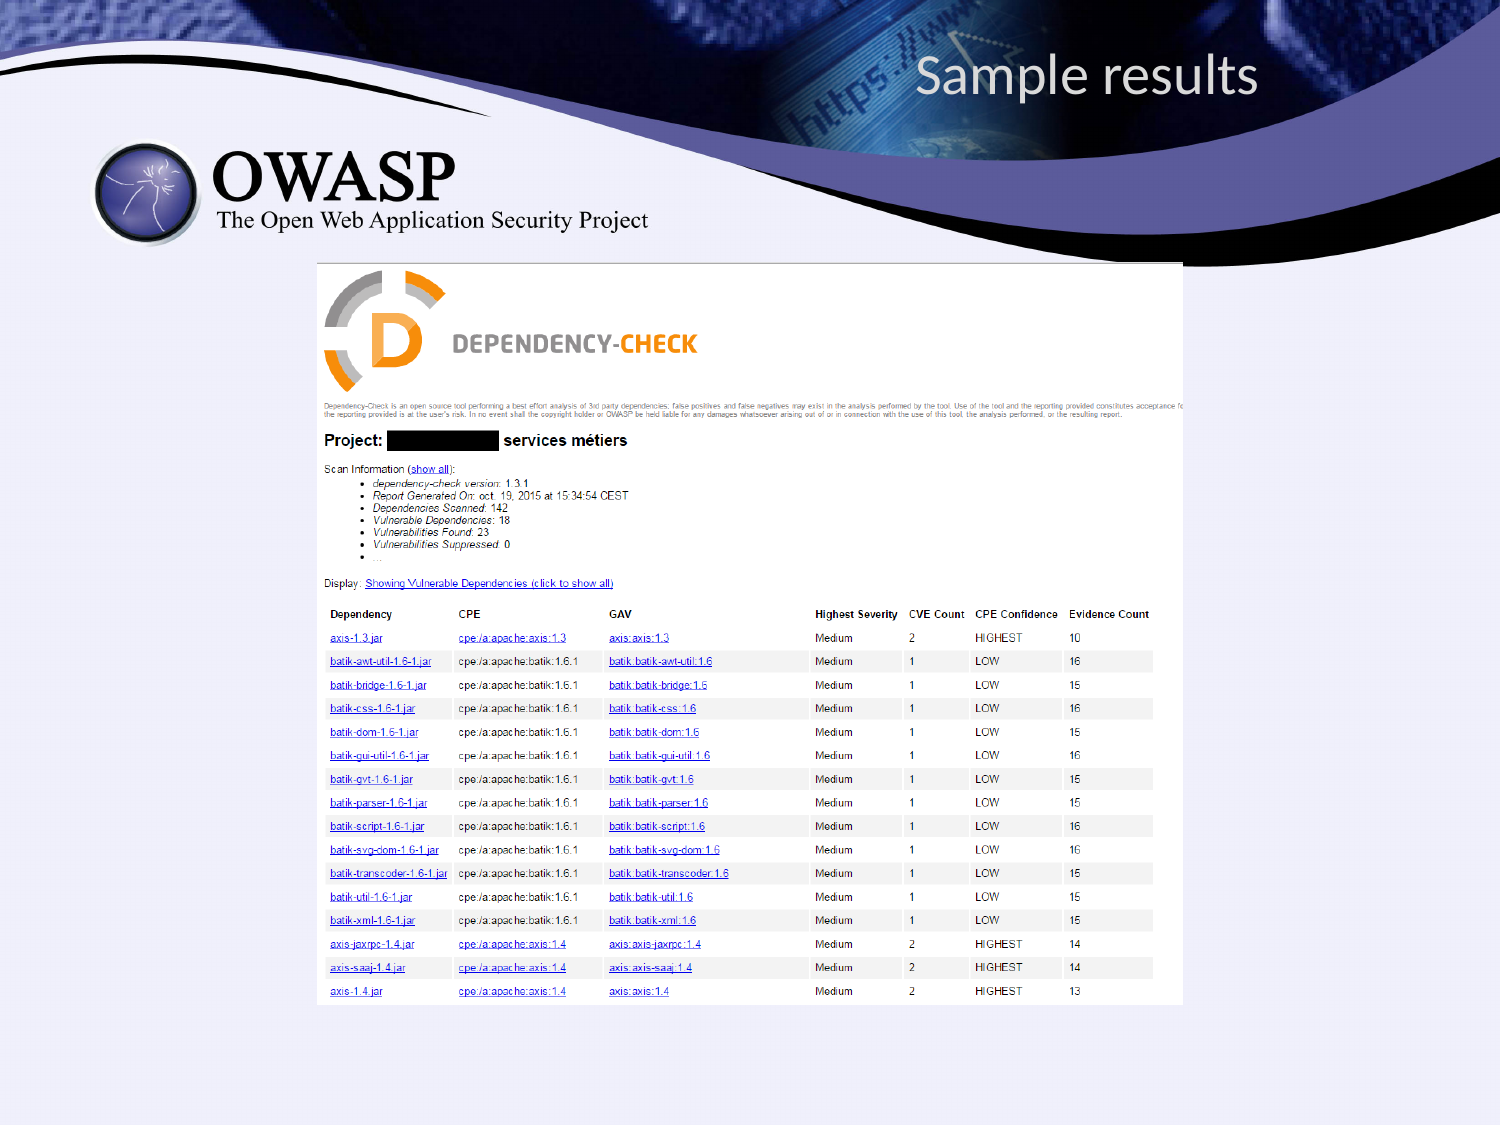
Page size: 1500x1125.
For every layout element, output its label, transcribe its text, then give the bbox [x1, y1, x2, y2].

title Sample results [699, 12, 1475, 130]
picture [0, 0, 1500, 1125]
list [317, 262, 1183, 1006]
